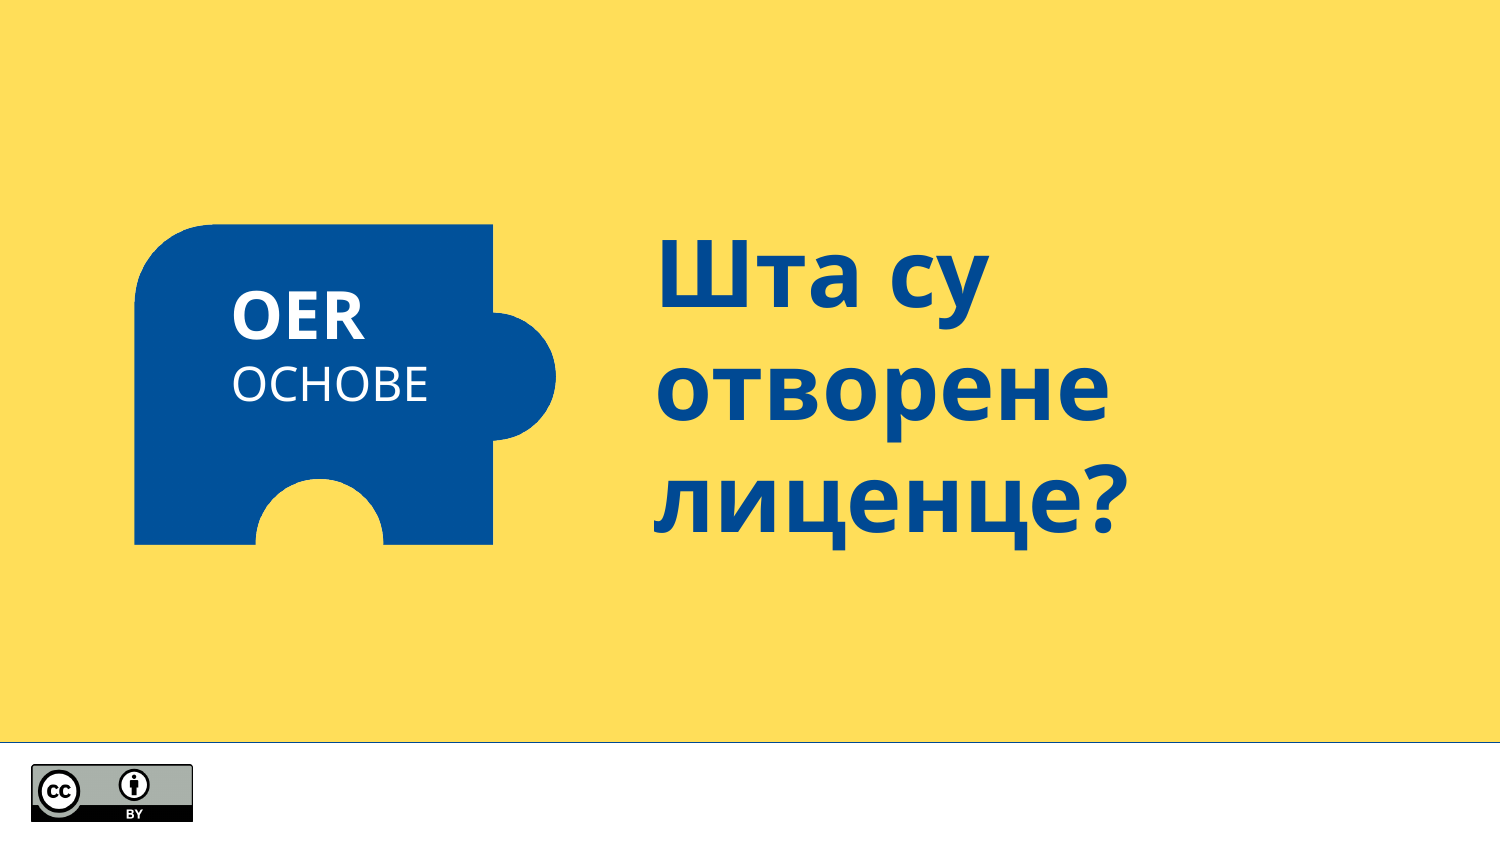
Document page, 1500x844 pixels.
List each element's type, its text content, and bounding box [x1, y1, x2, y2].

text_box OER ОСНОВЕ [560, 258, 862, 426]
text_box Шта су отворене лиценце? [639, 199, 1427, 567]
picture [31, 764, 193, 822]
text_box [0, 750, 1500, 844]
picture [133, 224, 556, 545]
